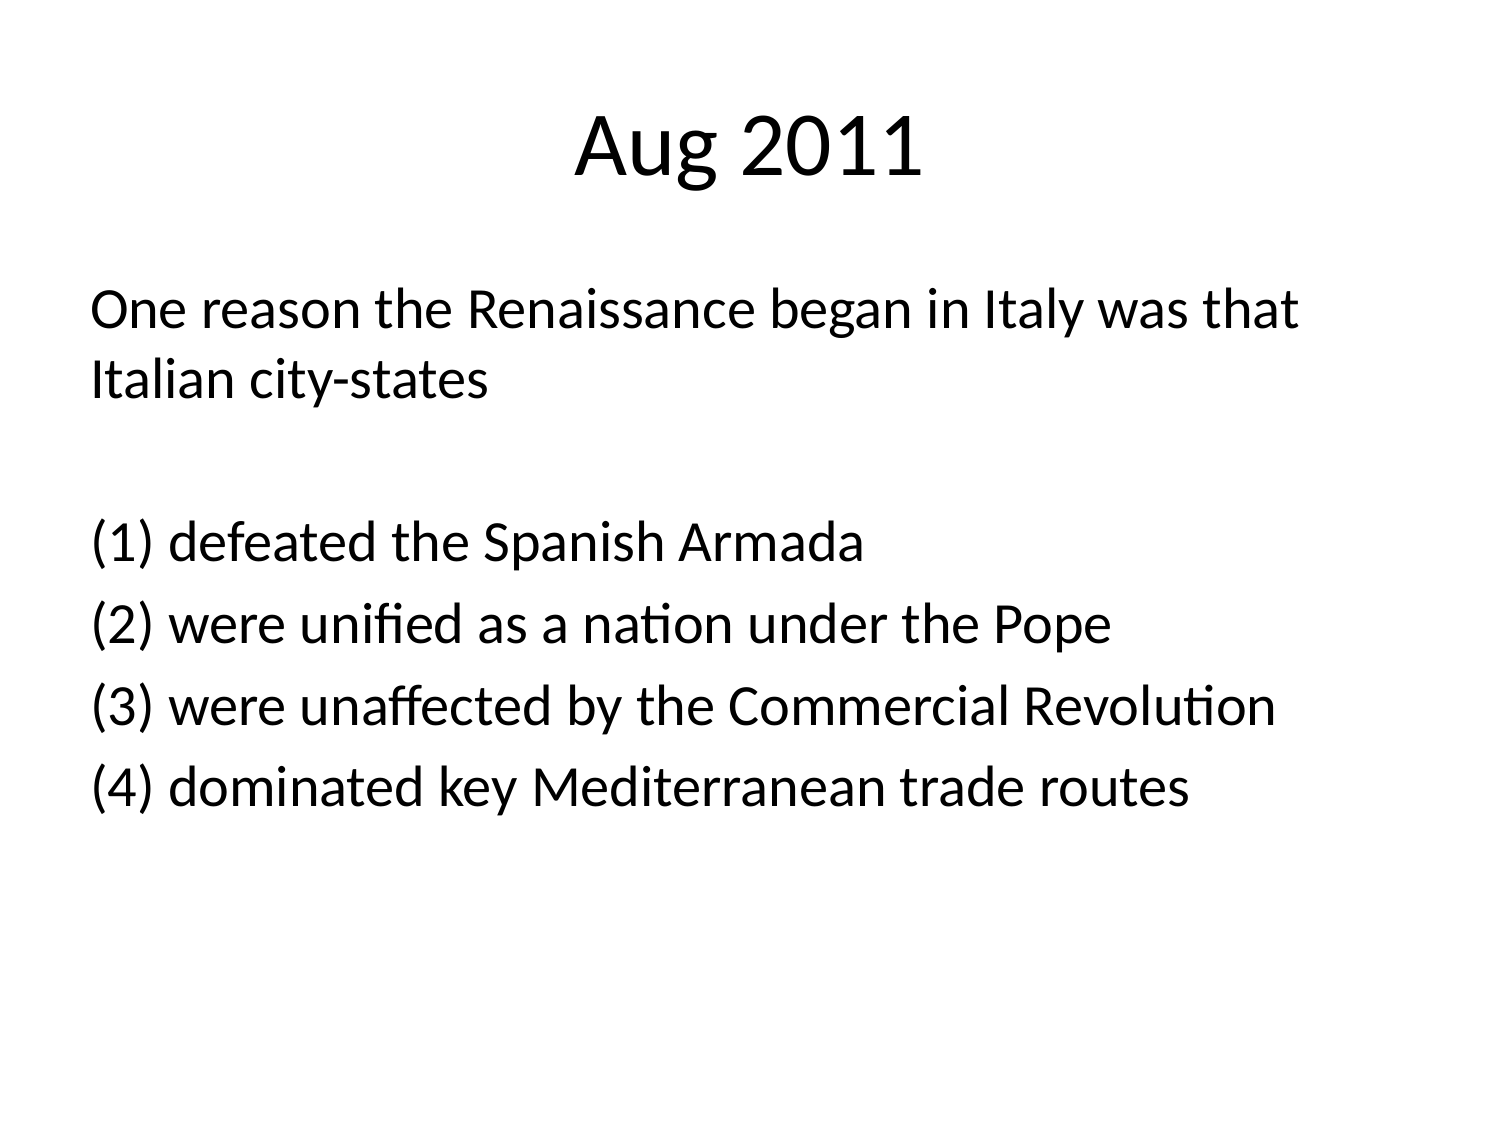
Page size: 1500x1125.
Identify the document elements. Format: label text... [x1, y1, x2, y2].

title Aug 2011 [75, 45, 1425, 233]
list One reason the Renaissance began in Italy was that Italian city-states (1) defeated the Spanish Armada (2) were unified as a nation under the Pope (3) were unaffected by the Commercial Revolution (4) dominated key Mediterranean trade routes [75, 262, 1425, 1005]
